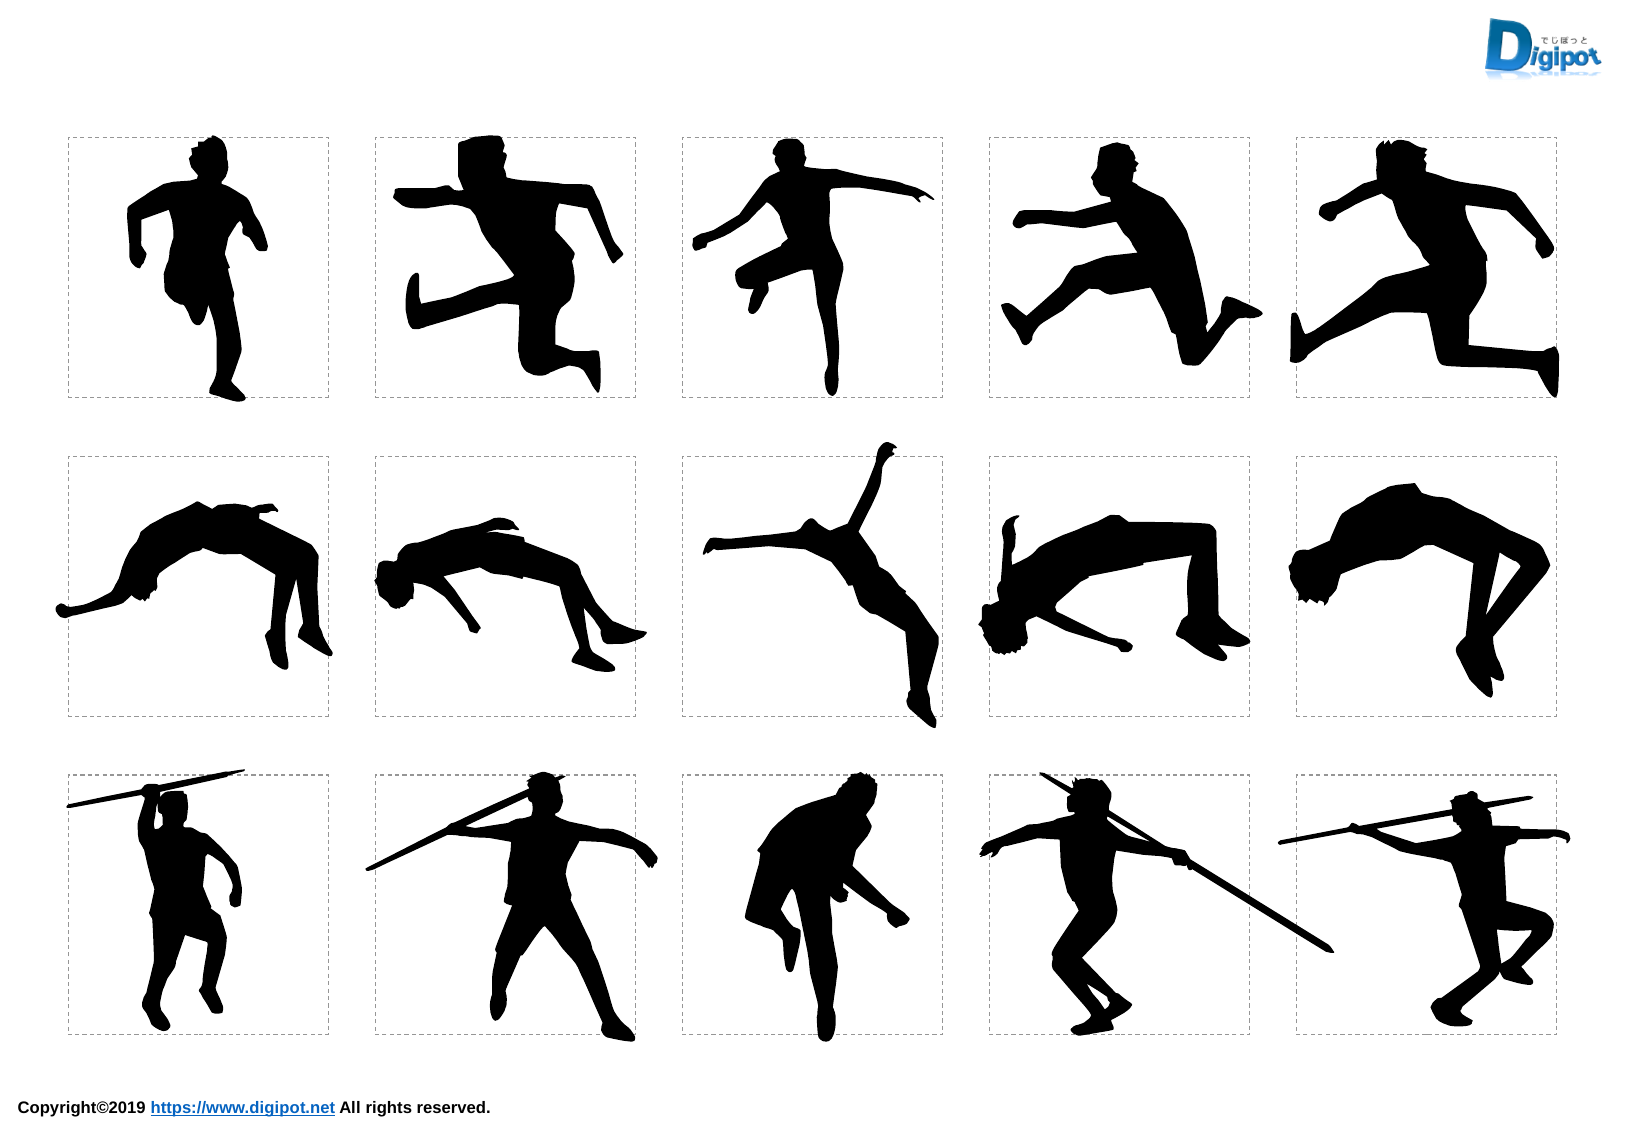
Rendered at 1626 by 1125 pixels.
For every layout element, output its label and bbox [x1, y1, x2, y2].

text_box [978, 514, 1251, 662]
text_box [702, 442, 939, 729]
text_box [1277, 791, 1571, 1027]
text_box [744, 771, 910, 1042]
text_box [1289, 139, 1560, 398]
picture [1485, 18, 1602, 82]
text_box [365, 771, 658, 1042]
text_box [66, 769, 245, 1032]
text_box [692, 138, 935, 396]
text_box [393, 135, 624, 393]
text_box [979, 772, 1335, 1036]
text_box [1001, 142, 1263, 366]
text_box [55, 501, 333, 670]
text_box [1288, 483, 1551, 698]
text_box [374, 517, 647, 672]
text_box [127, 135, 268, 402]
